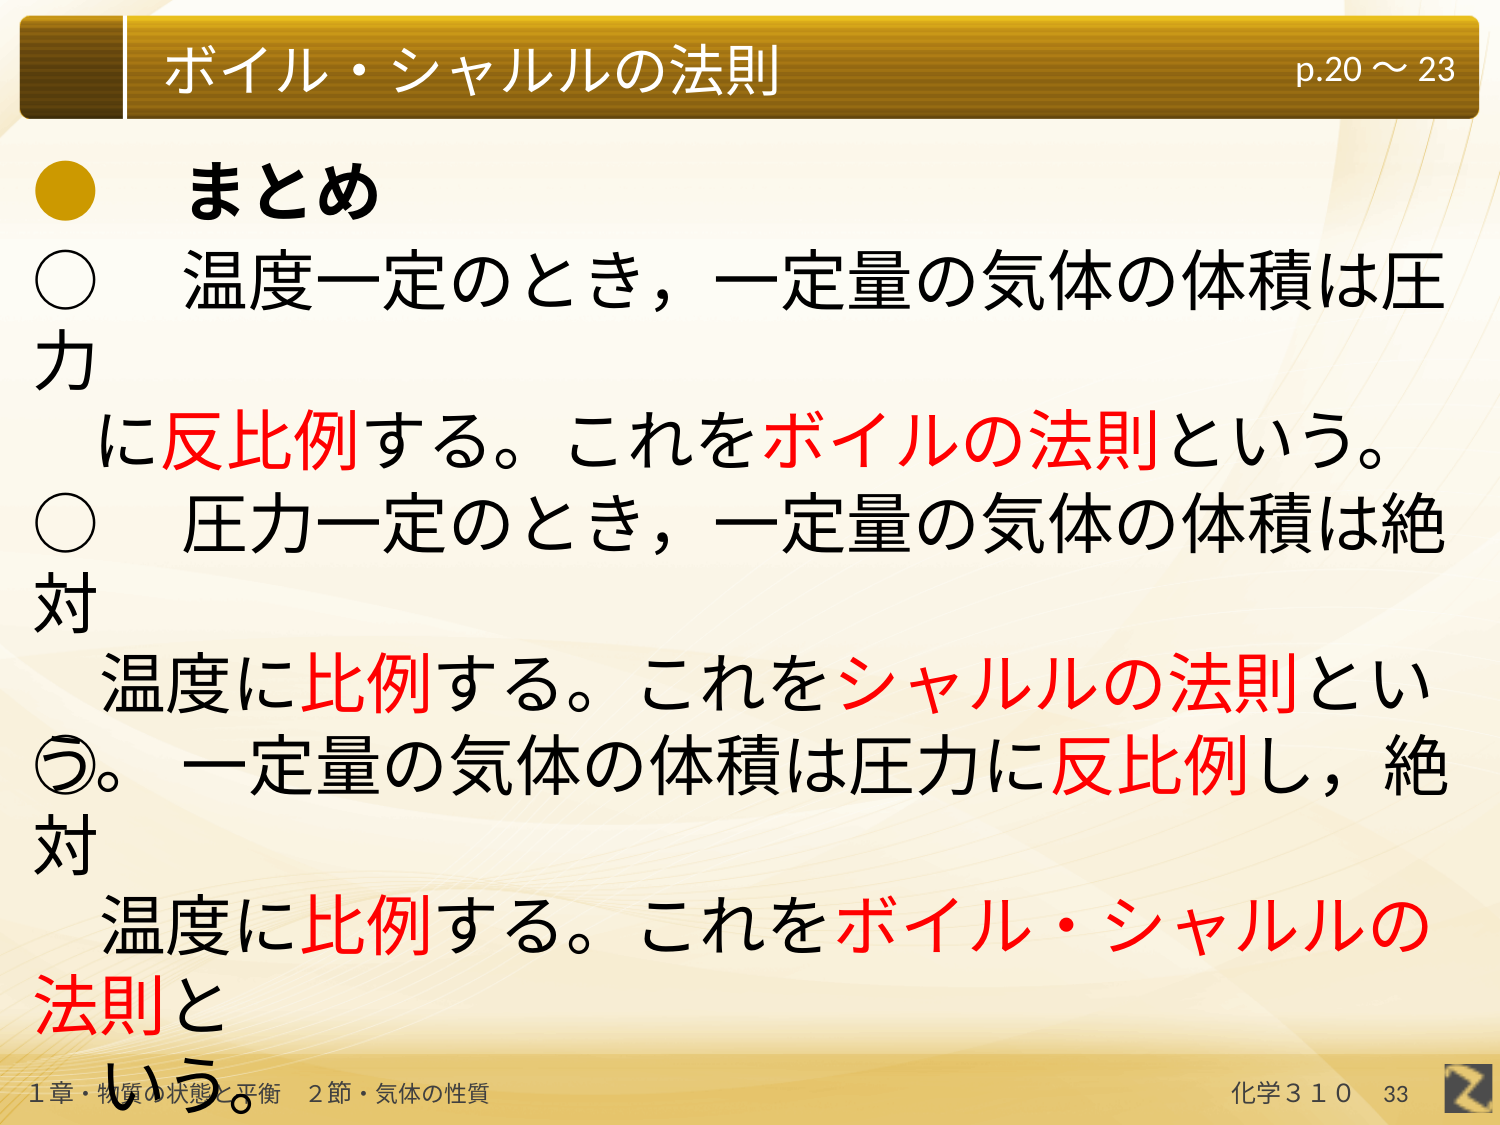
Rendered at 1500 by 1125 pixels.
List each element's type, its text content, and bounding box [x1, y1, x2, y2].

text_box ● まとめ [17, 142, 786, 231]
picture [0, 0, 1500, 1125]
text_box ○ 温度一定のとき，一定量の気体の体積は圧力 に反比例する。これをボイルの法則という。 [17, 231, 1483, 474]
text_box ○ 一定量の気体の体積は圧力に反比例し，絶対 温度に比例する。これをボイル・シャルルの法則と いう。 [17, 716, 1483, 1125]
text_box ○ 圧力一定のとき，一定量の気体の体積は絶対 温度に比例する。これをシャルルの法則という。 [17, 474, 1483, 716]
